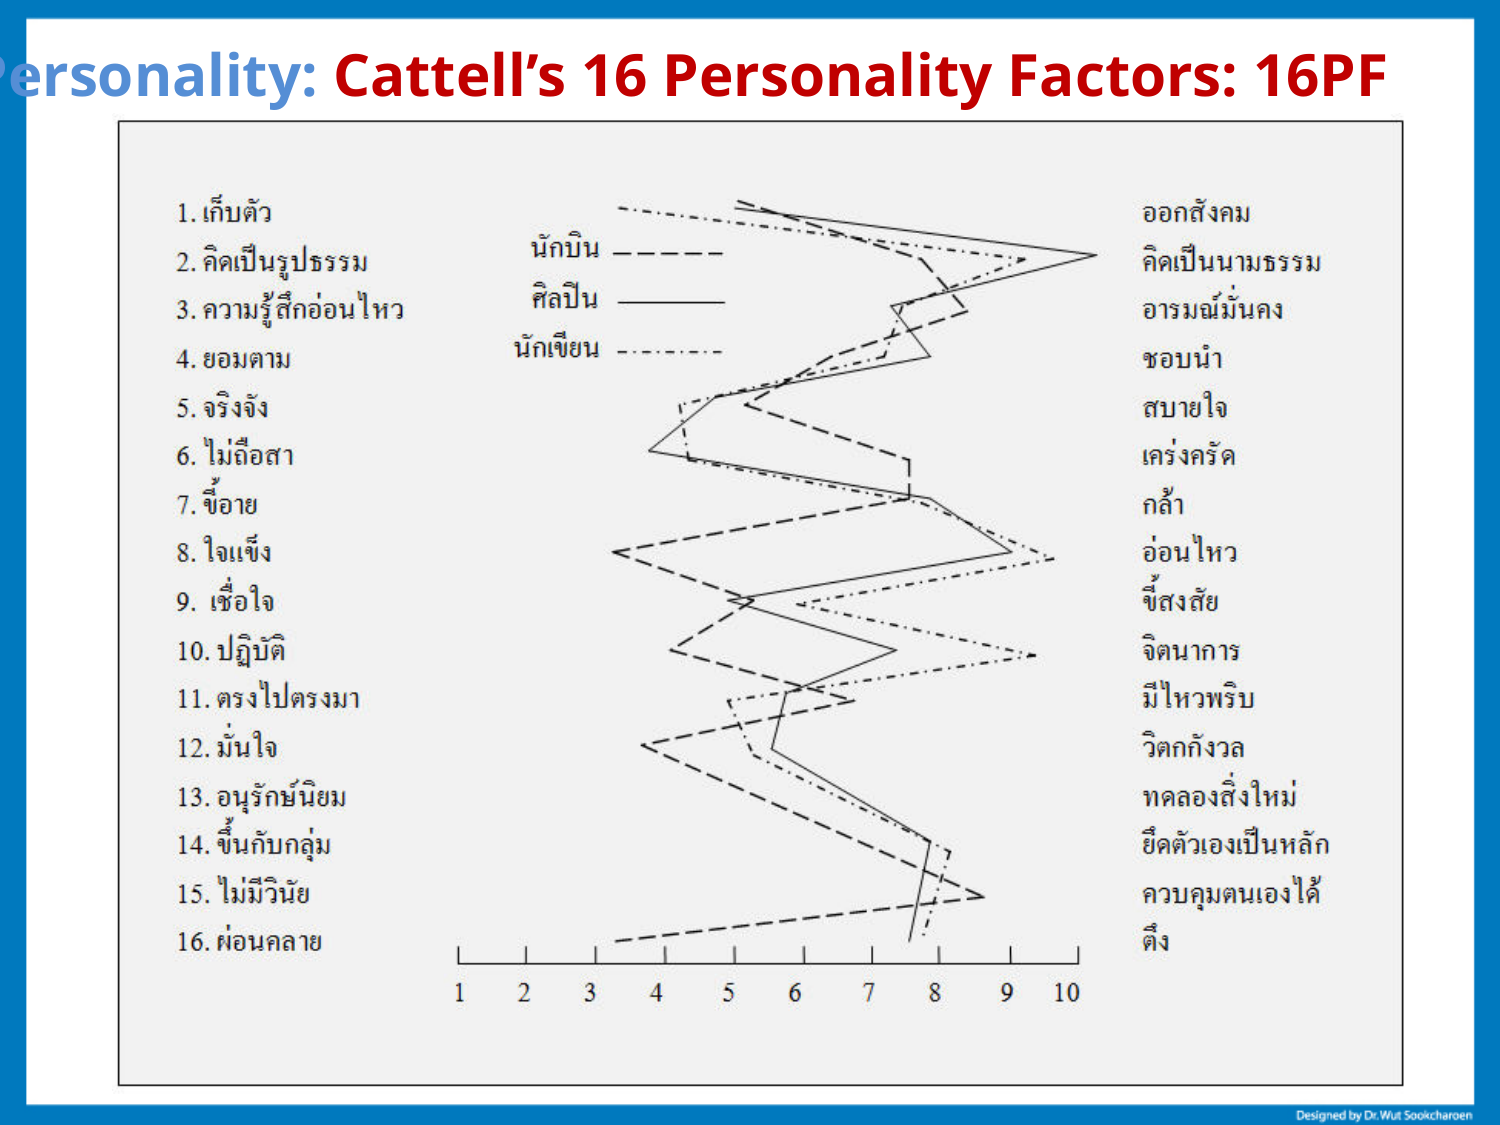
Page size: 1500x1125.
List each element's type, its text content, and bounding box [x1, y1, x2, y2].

text_box Types of Personality: Cattell’s 16 Personality Factors: 16PF [0, 30, 1404, 116]
picture [0, 0, 1500, 1125]
